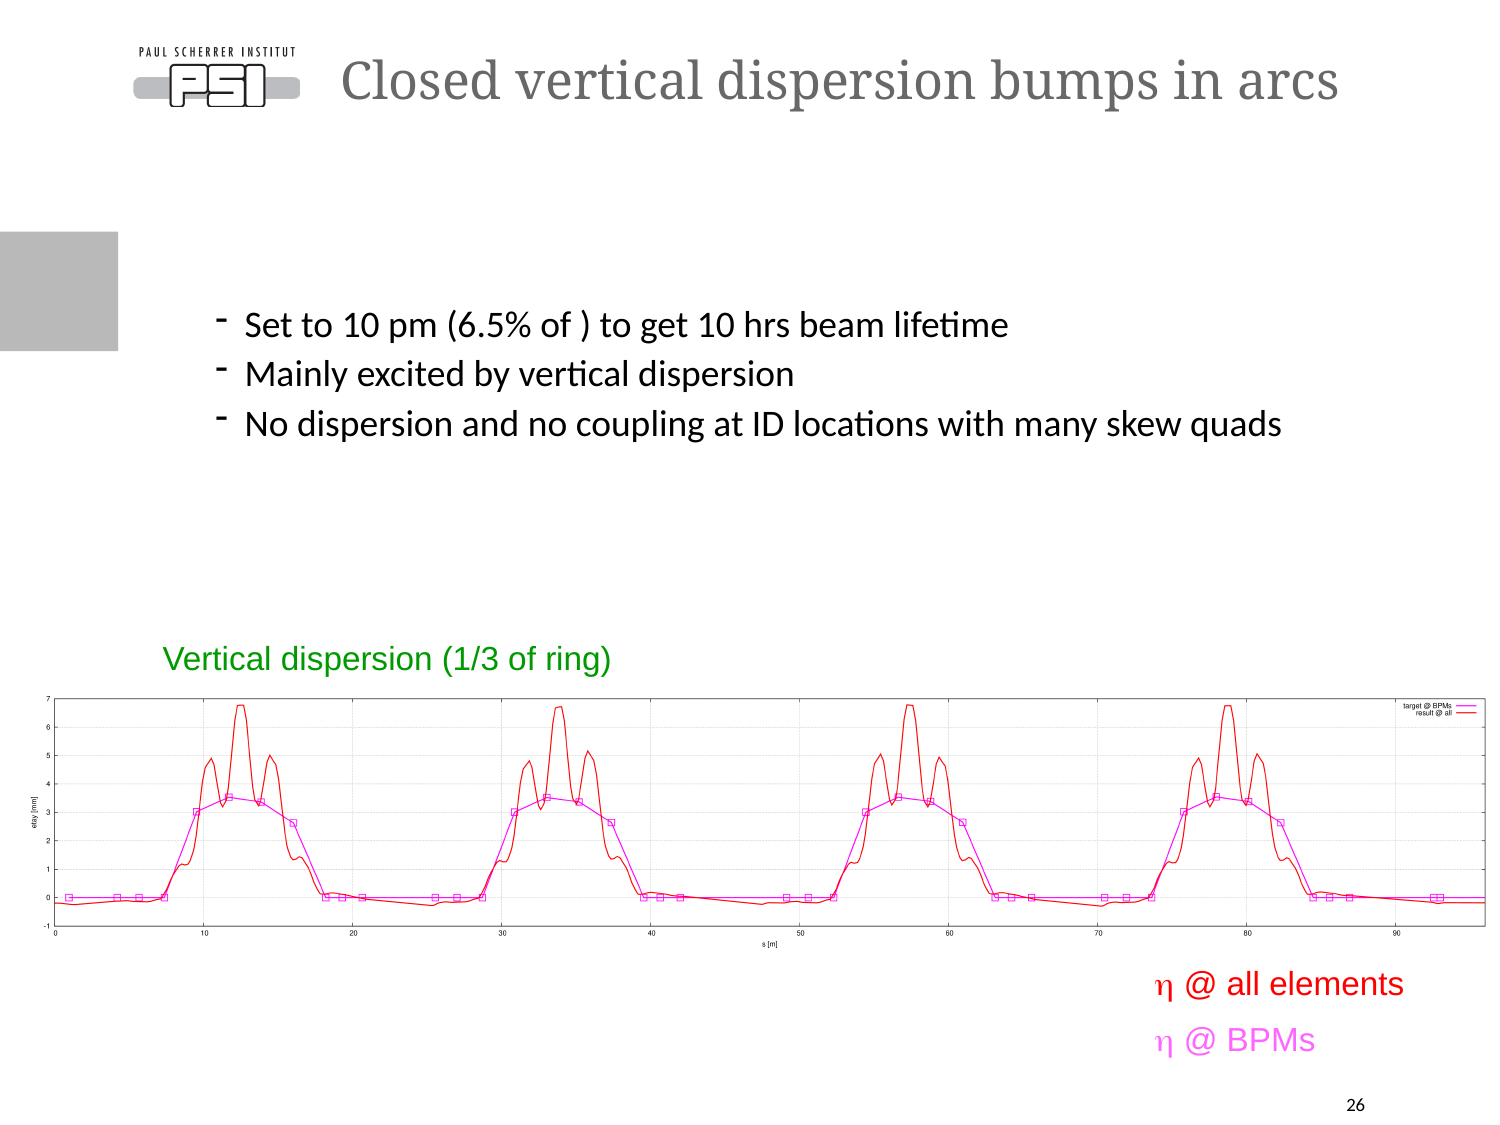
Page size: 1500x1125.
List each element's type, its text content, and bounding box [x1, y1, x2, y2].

slide_number 26 [1346, 1092, 1441, 1125]
text_box h @ all elements h @ BPMs [1139, 958, 1464, 1058]
text_box Vertical dispersion (1/3 of ring) [147, 630, 637, 685]
picture [28, 690, 1499, 949]
title Closed vertical dispersion bumps in arcs [340, 47, 1442, 132]
